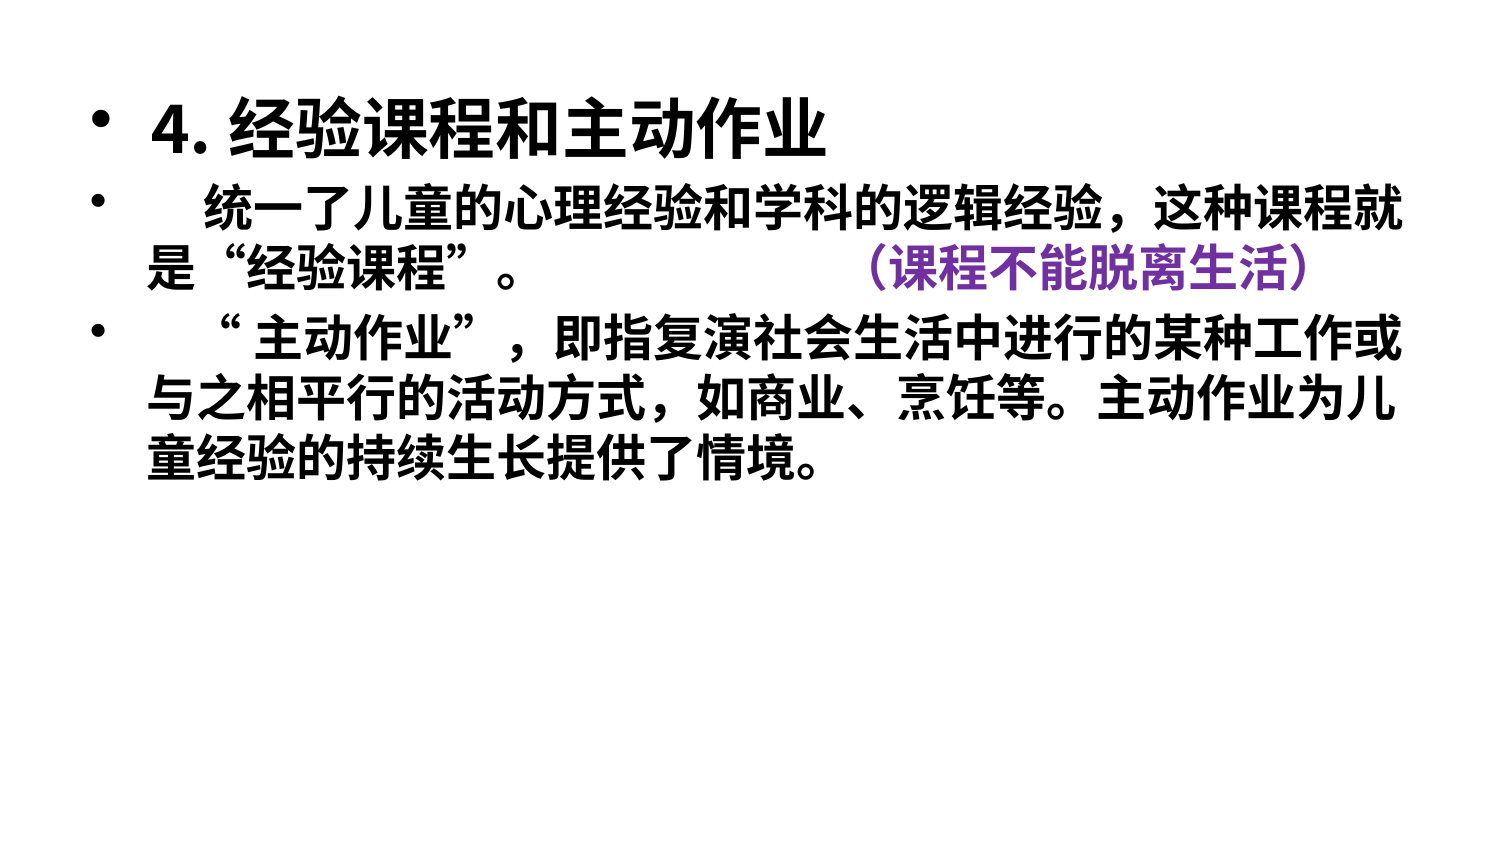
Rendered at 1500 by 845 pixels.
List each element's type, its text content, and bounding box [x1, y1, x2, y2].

list ⒋经验课程和主动作业 统一了儿童的心理经验和学科的逻辑经验，这种课程就是“经验课程”。 （课程不能脱离生活） “主动作业”，即指复演社会生活中进行的某种工作或与之相平行的活动方式，如商业、烹饪等。主动作业为儿童经验的持续生长提供了情境。 [74, 78, 1426, 698]
